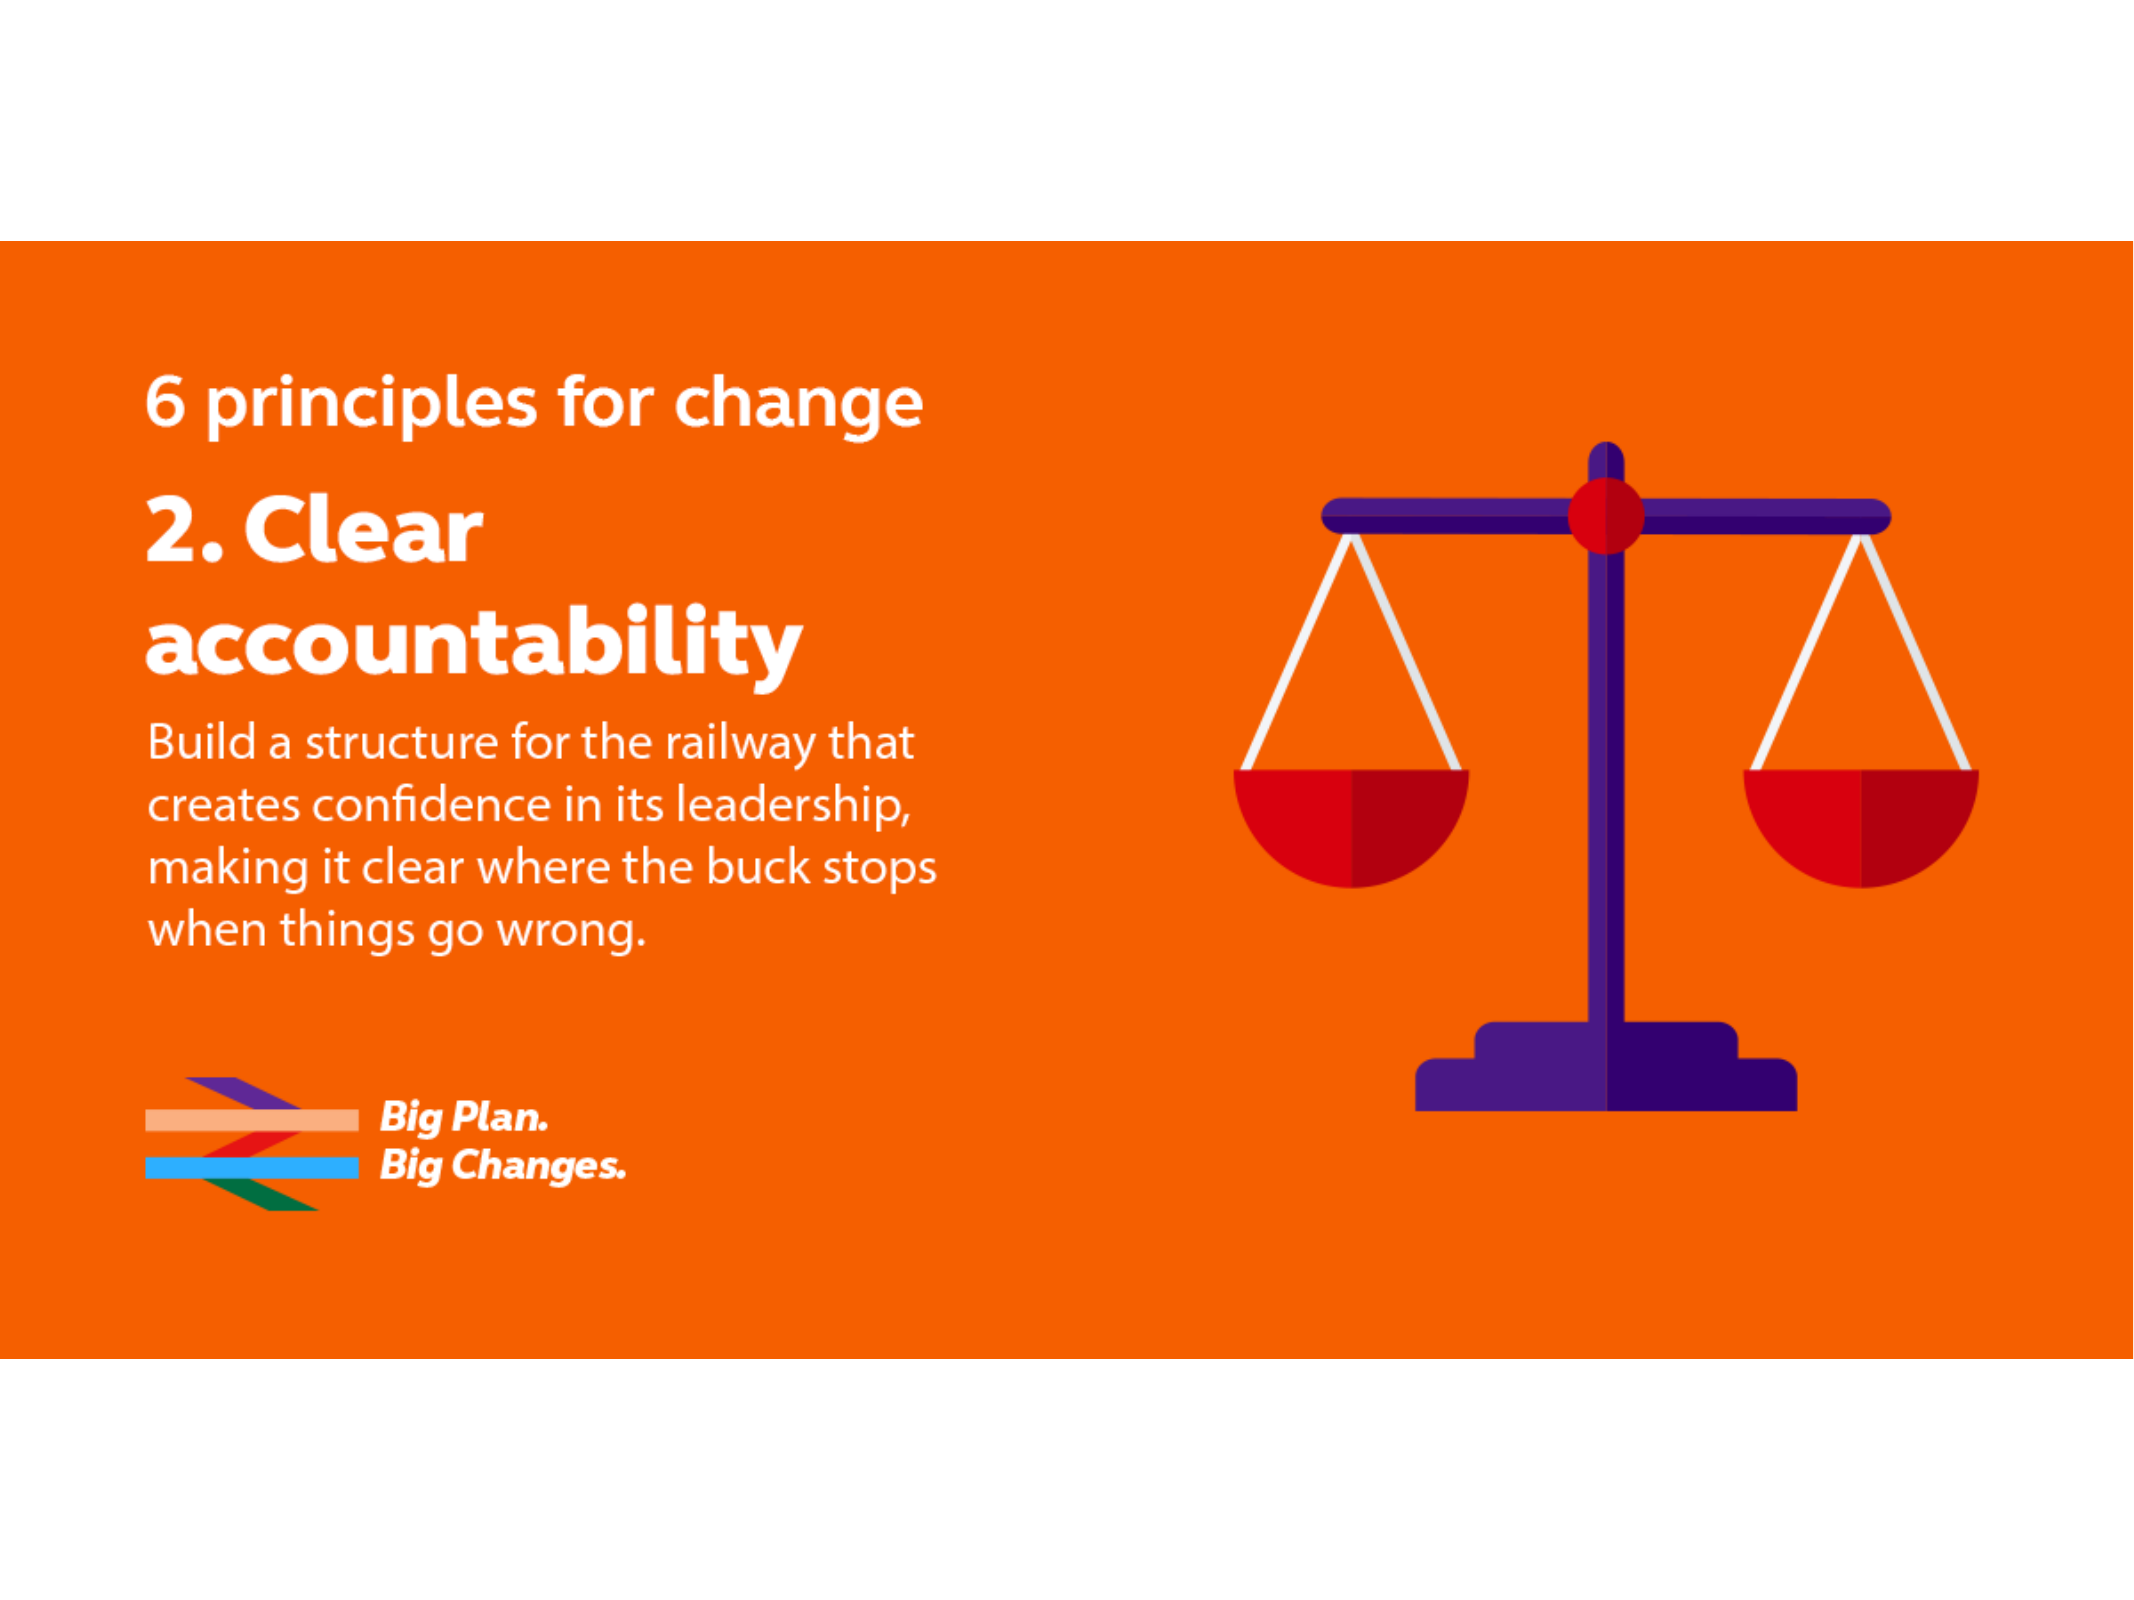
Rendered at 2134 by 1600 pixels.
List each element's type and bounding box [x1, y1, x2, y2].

picture [0, 241, 2134, 1359]
